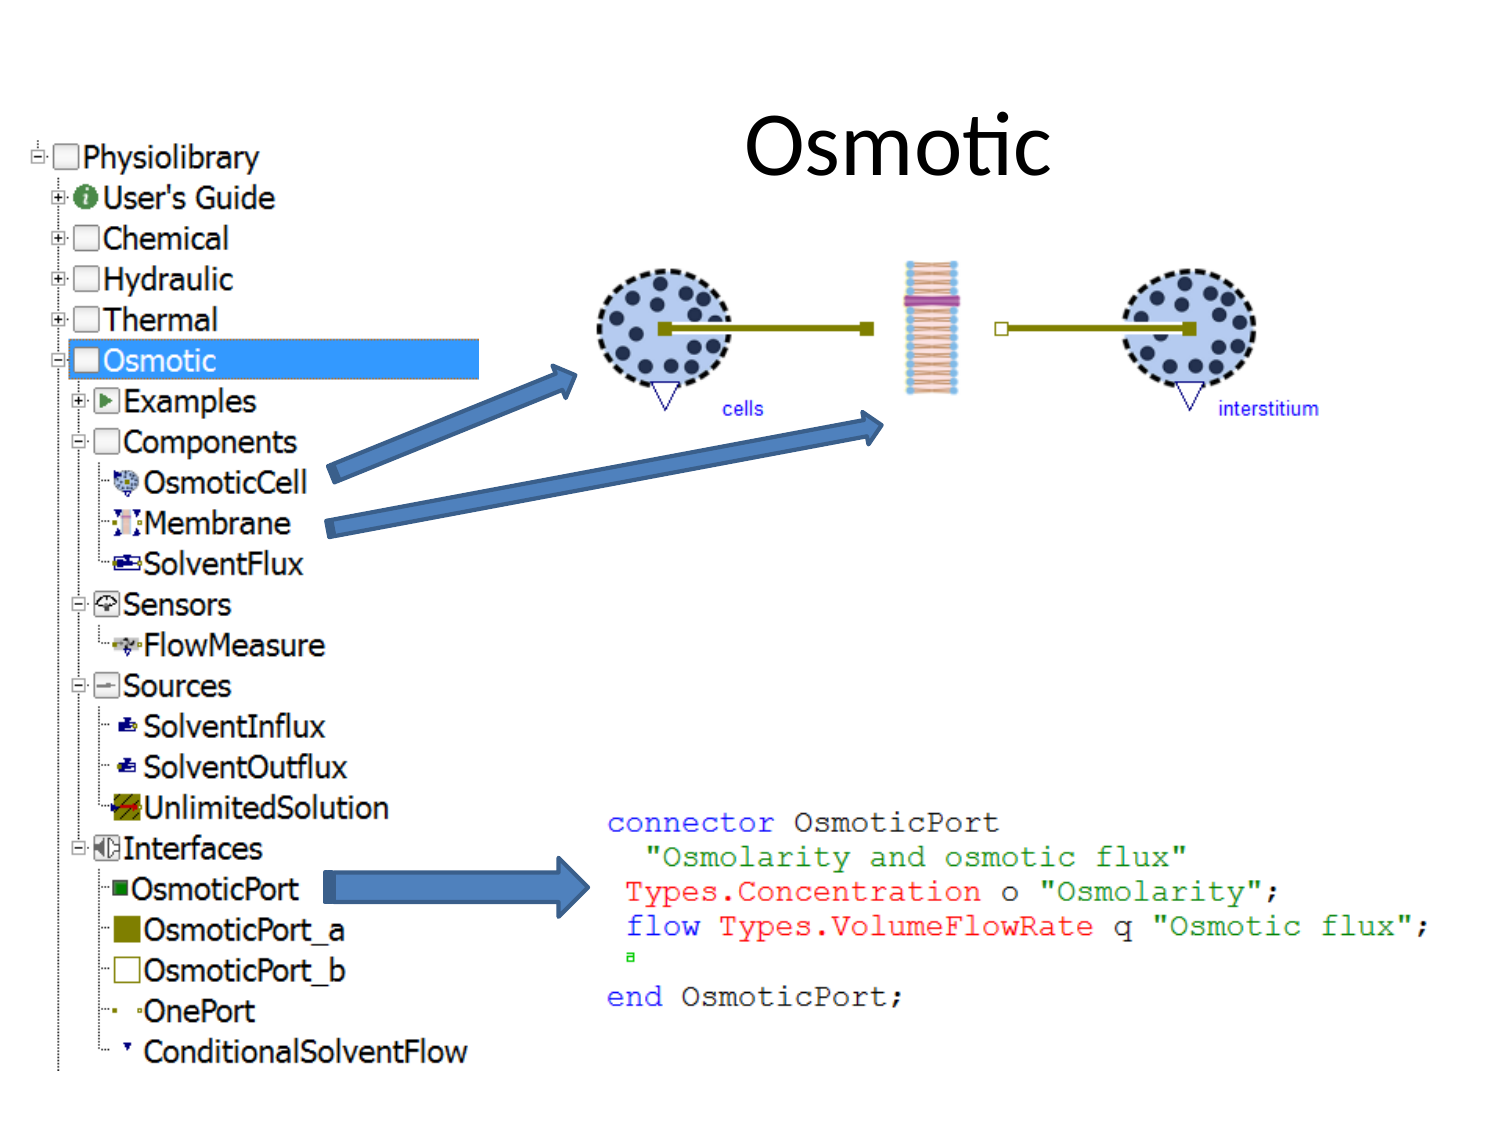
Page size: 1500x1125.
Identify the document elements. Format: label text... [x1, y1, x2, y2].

text_box [482, 363, 567, 425]
text_box [482, 855, 591, 919]
picture [27, 138, 479, 1071]
picture [605, 810, 1436, 1014]
text_box [482, 472, 672, 511]
picture [572, 207, 1333, 467]
title Osmotic [371, 45, 1425, 233]
